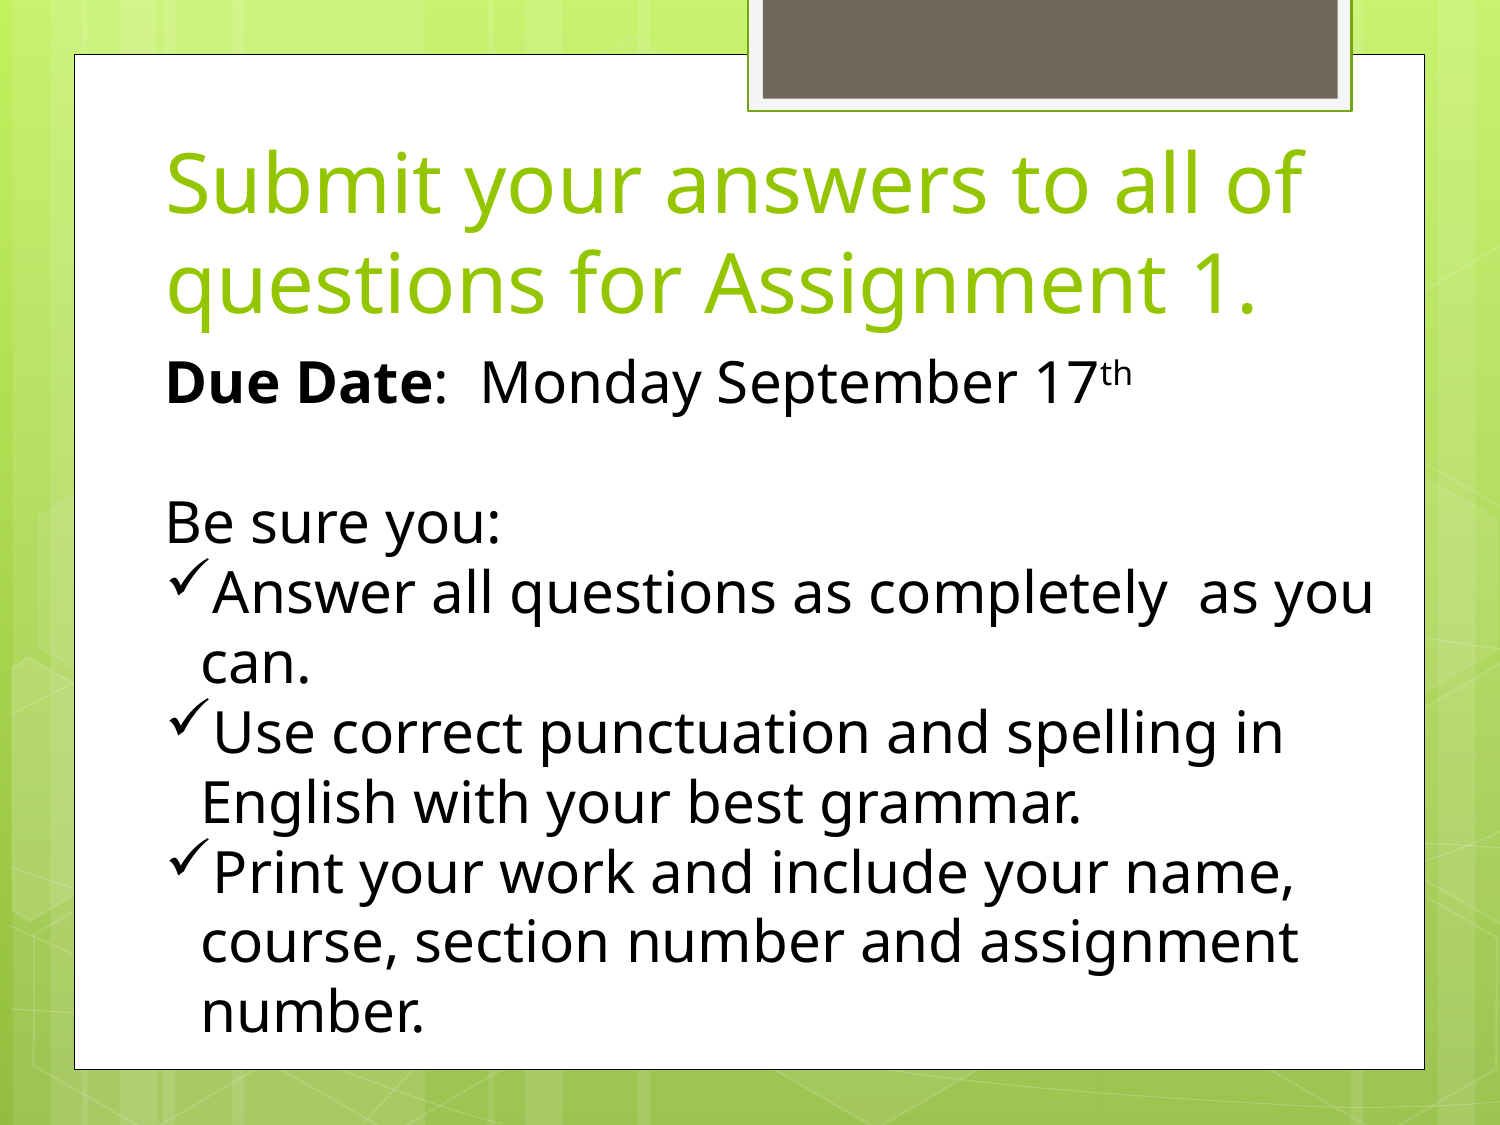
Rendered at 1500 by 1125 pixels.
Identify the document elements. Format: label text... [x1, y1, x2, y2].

title Submit your answers to all of questions for Assignment 1. [149, 62, 1376, 337]
text_box Due Date: Monday September 17th Be sure you: Answer all questions as completely as you can. Use correct punctuation and spelling in English with your best grammar. Print your work and include your name, course, section number and assignment number. [149, 337, 1438, 1052]
